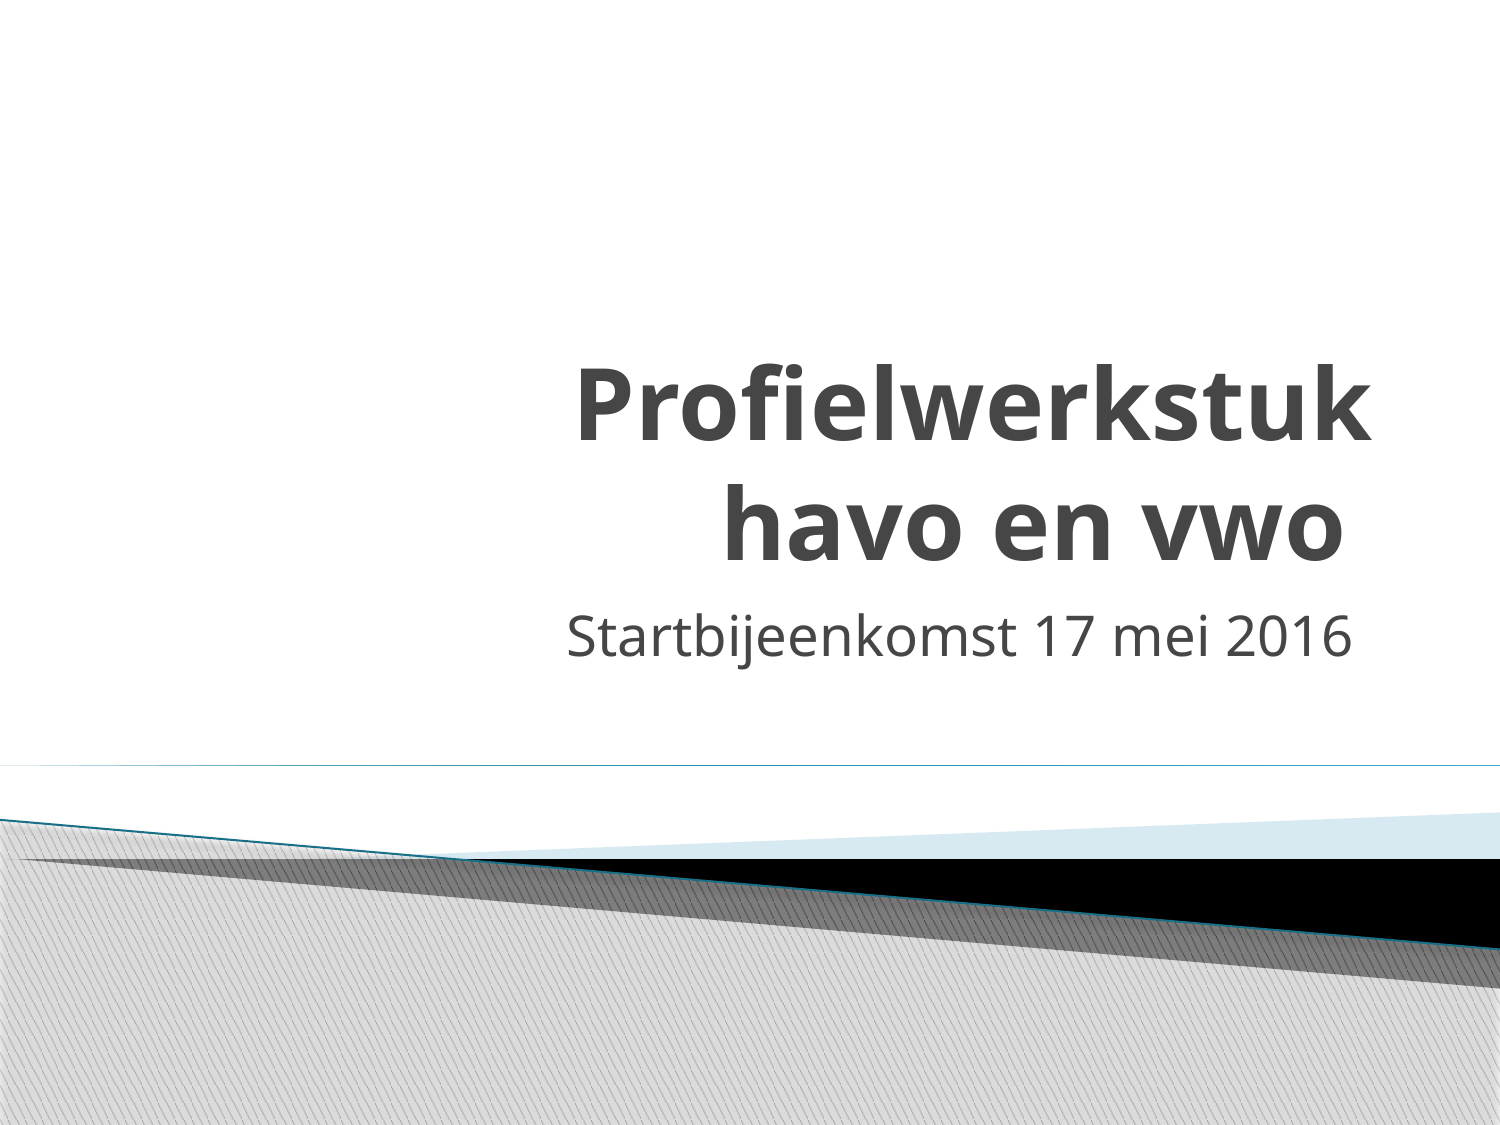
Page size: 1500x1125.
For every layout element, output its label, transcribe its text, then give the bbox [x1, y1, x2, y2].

title Profielwerkstuk havo en vwo [112, 287, 1388, 588]
subtitle Startbijeenkomst 17 mei 2016 [112, 592, 1388, 790]
picture [5, 859, 1500, 989]
